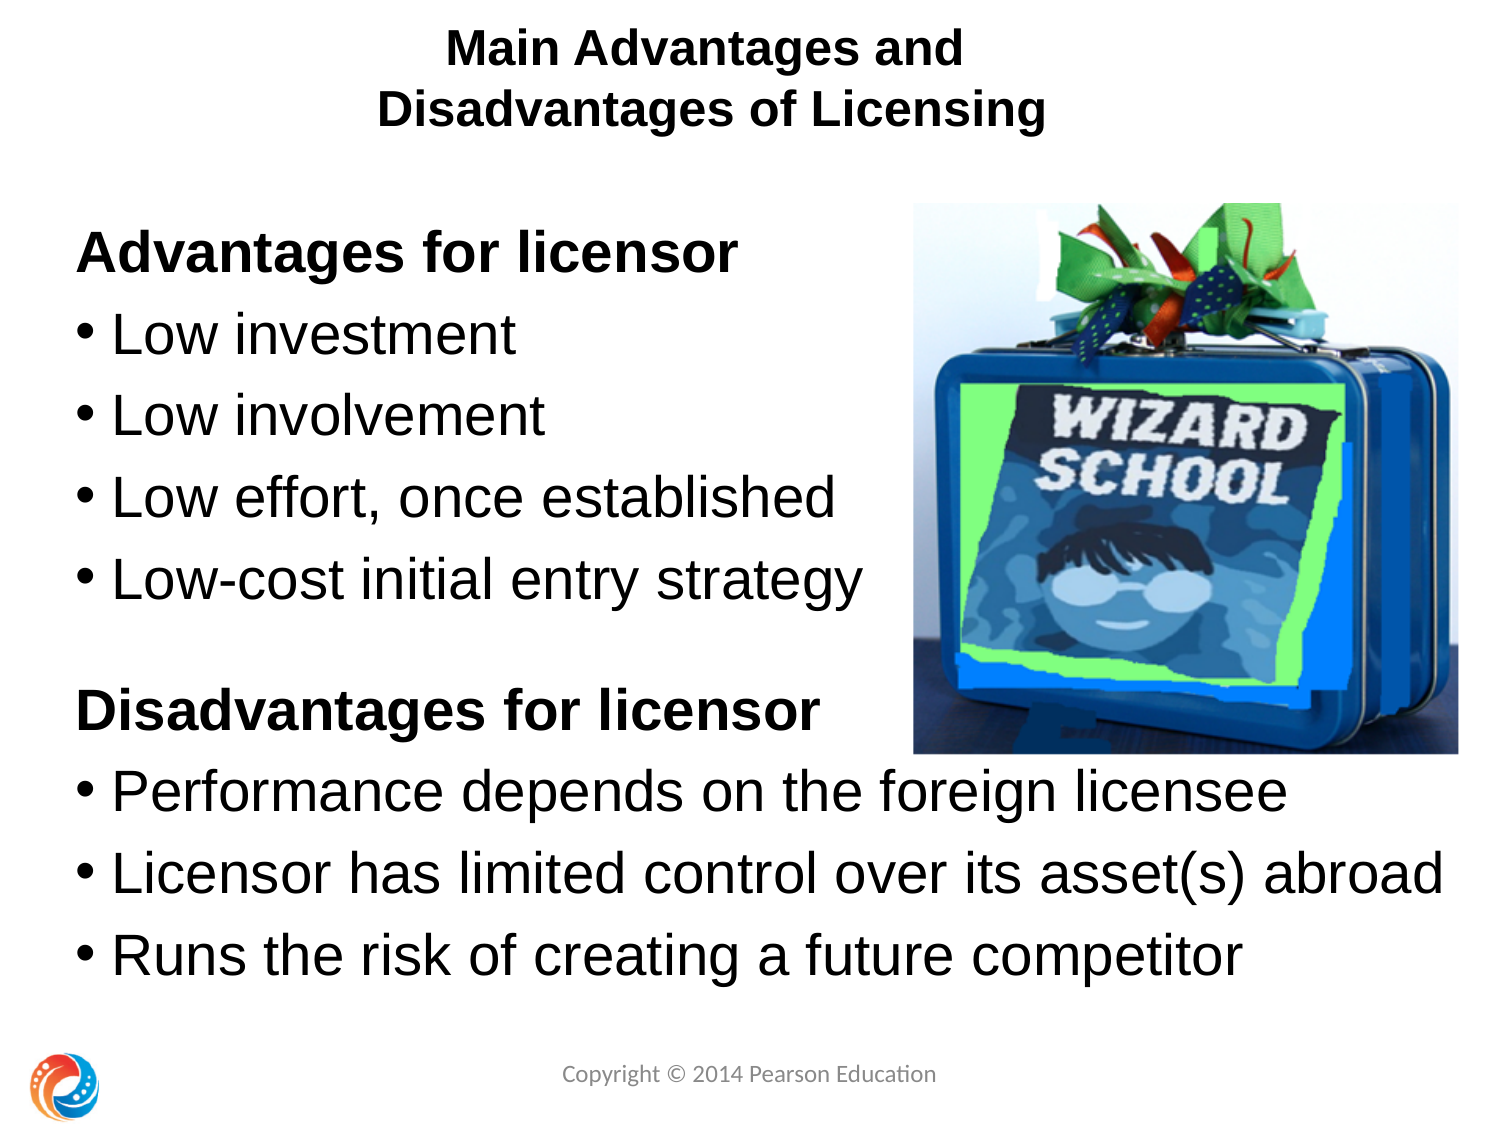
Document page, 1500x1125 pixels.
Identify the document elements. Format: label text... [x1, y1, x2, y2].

title Main Advantages and Disadvantages of Licensing [74, 6, 1351, 145]
footer Copyright © 2014 Pearson Education [512, 1042, 988, 1103]
text_box Advantages for licensor Low investment Low involvement Low effort, once established Low-cost initial entry strategy Disadvantages for licensor Performance depends on the foreign licensee Licensor has limited control over its asset(s) abroad Runs the risk of creating a future competitor [61, 206, 1475, 1045]
picture [912, 203, 1479, 767]
picture [23, 1046, 105, 1125]
